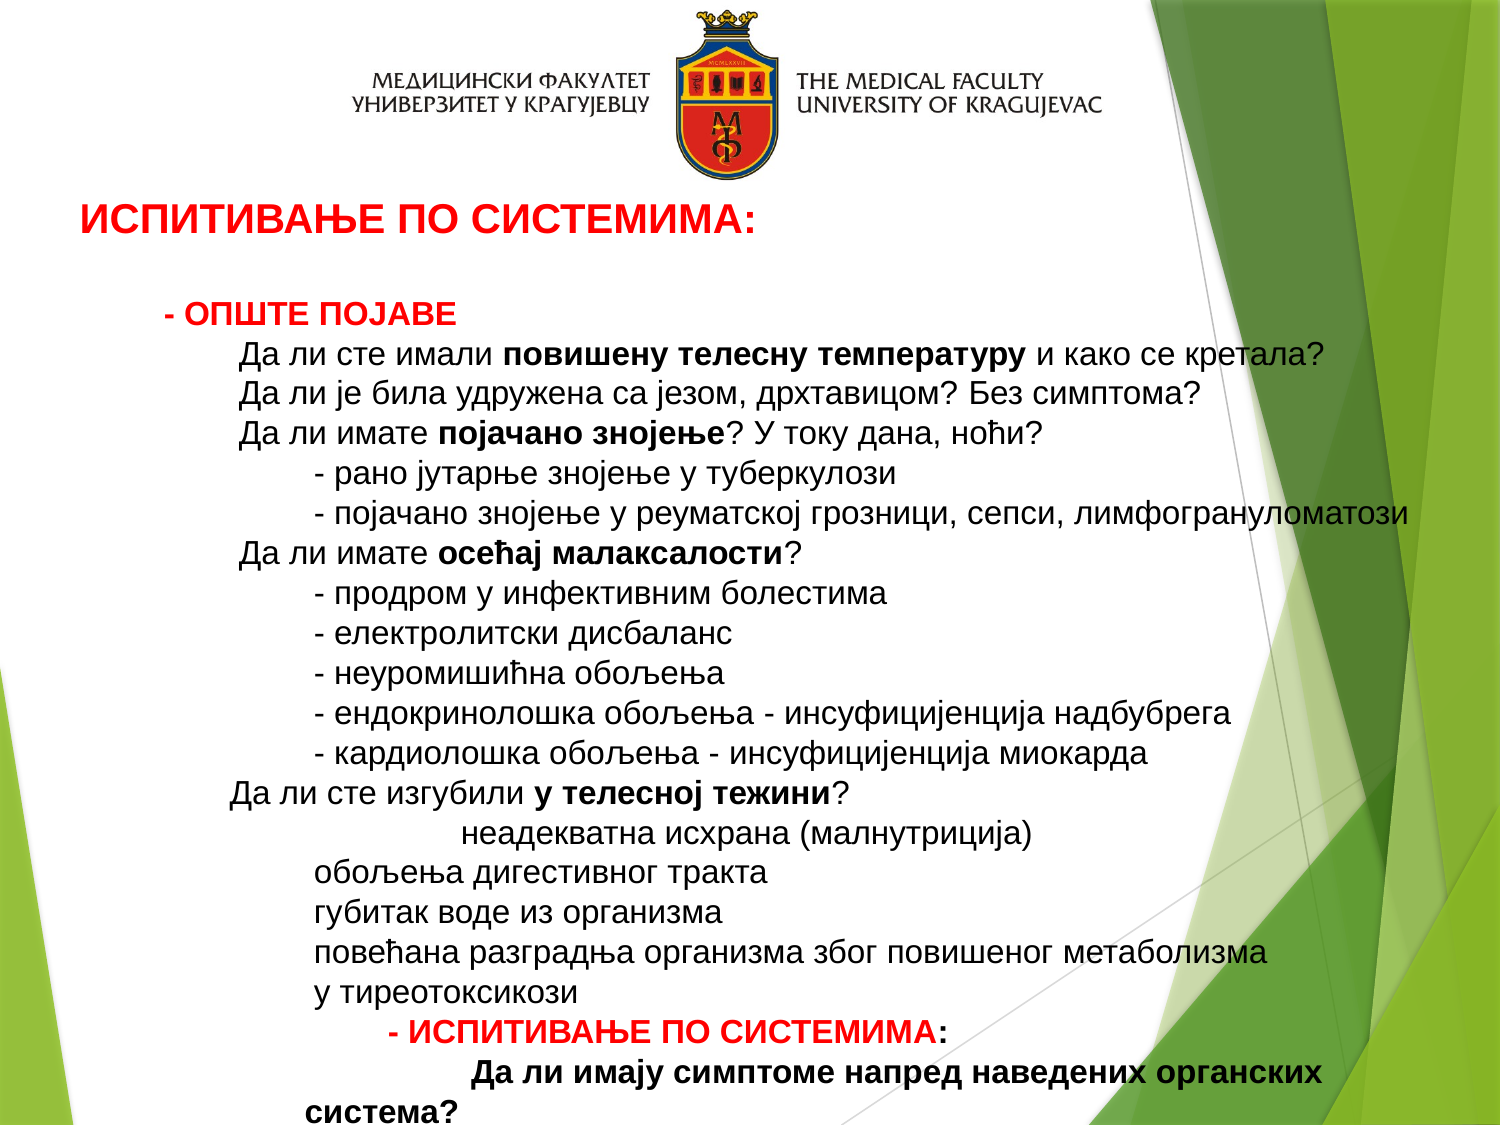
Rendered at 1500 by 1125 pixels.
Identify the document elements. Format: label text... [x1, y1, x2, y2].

picture [328, 0, 1125, 184]
text_box ИСПИТИВАЊЕ ПО СИСТЕМИМА: - ОПШТЕ ПОЈАВЕ Да ли сте имали повишену телесну температуру и како се кретала? Да ли је била удружена са језом, дрхтавицом? Без симптома? Да ли имате појачано знојење? У току дана, ноћи? - рано јутарње знојење у туберкулози - појачано знојење у реуматској грозници, сепси, лимфогрануломатози Да ли имате осећај малаксалости? - продром у инфективним болестима - електролитски дисбаланс - неуромишићна обољења - ендокринолошка обољења - инсуфицијенција надбубрега - кардиолошка обољења - инсуфицијенција миокарда Да ли сте изгубили у телесној тежини? неадекватна исхрана (малнутриција) обољења дигестивног тракта губитак воде из организма повећана разградња организма због повишеног метаболизма у тиреотоксикози - ИСПИТИВАЊЕ ПО СИСТЕМИМА: Да ли имају симптоме напред наведених органских система? [64, 184, 1472, 1125]
